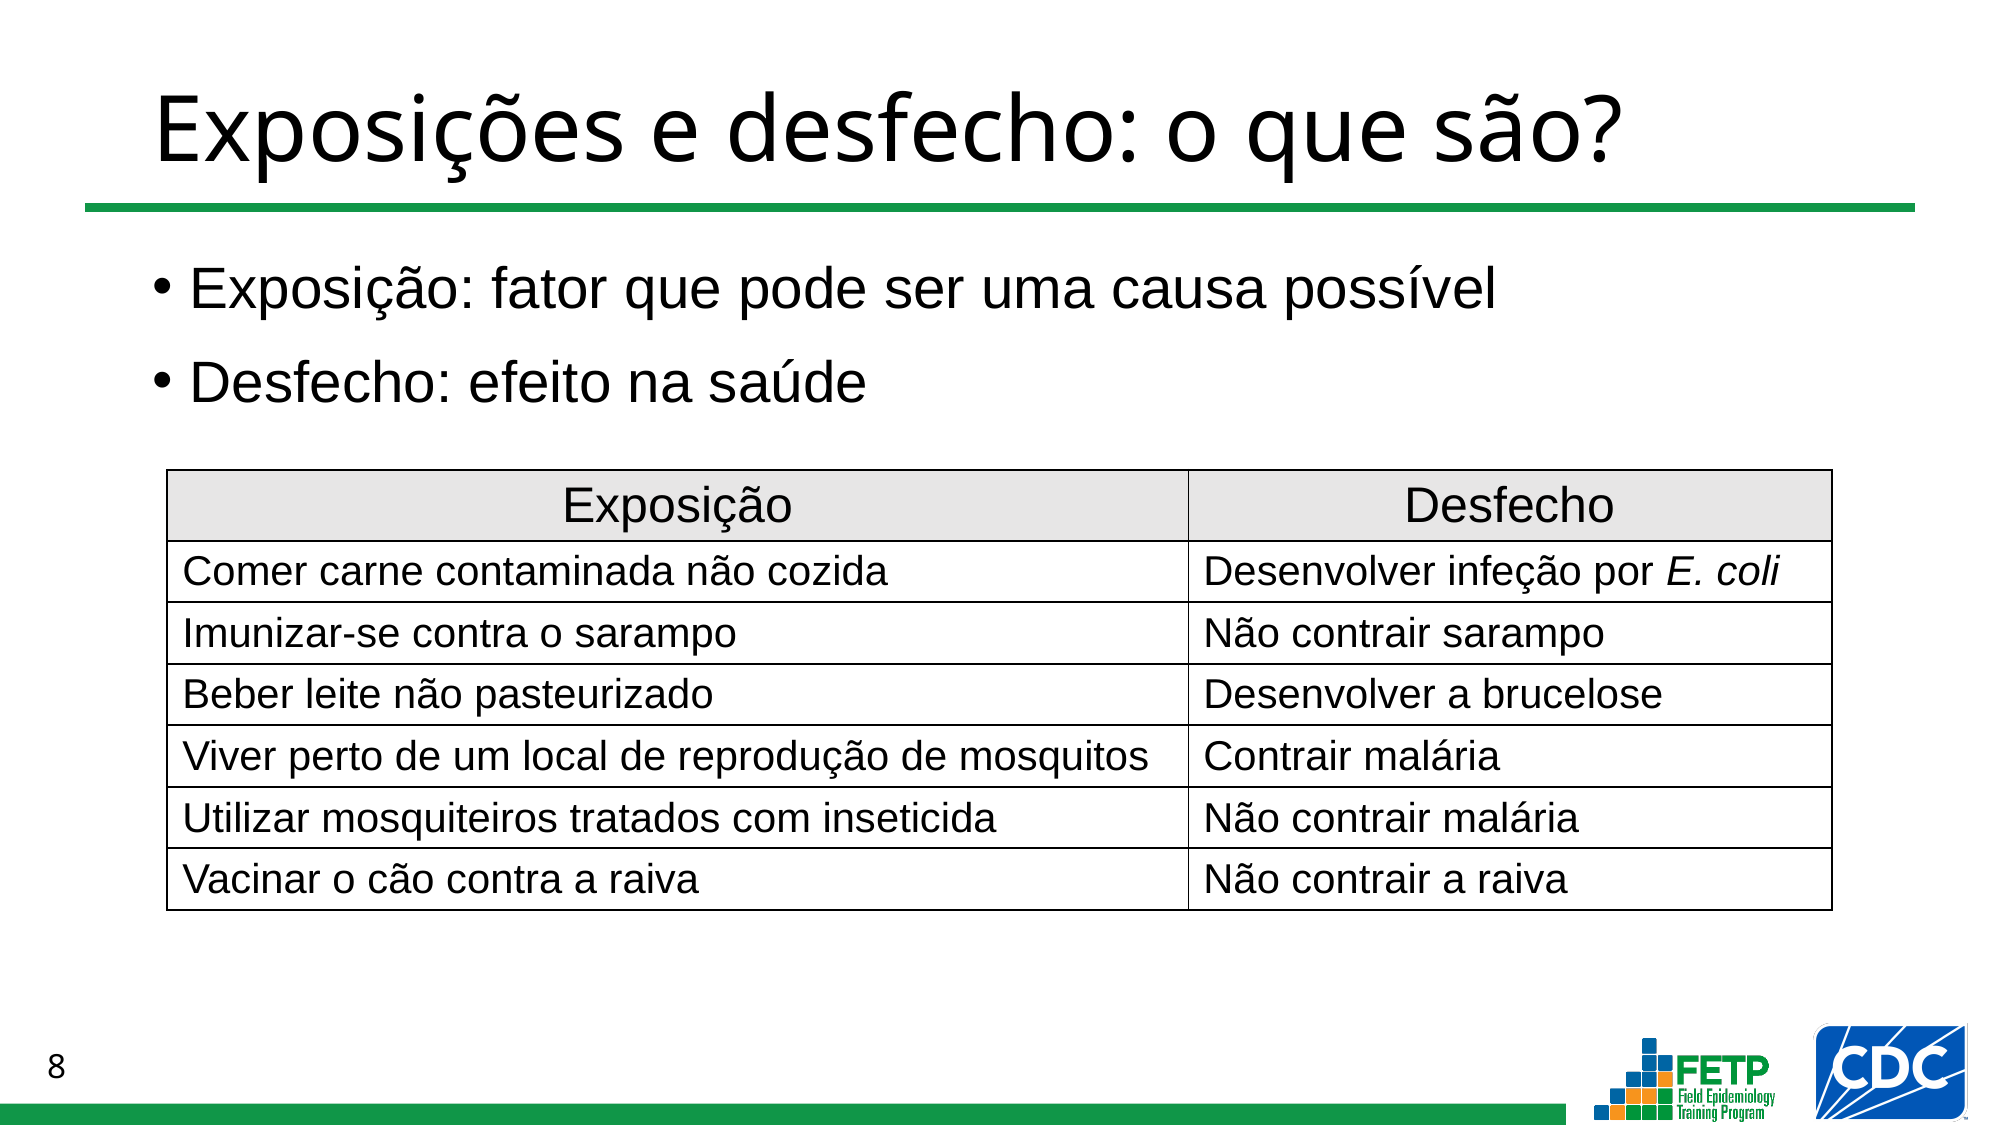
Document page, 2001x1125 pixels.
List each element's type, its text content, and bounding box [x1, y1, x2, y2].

table_cell Desenvolver infeção por E. coli [1189, 542, 1831, 601]
table_cell Viver perto de um local de reprodução de mosquitos [168, 726, 1188, 786]
text_box [86, 75, 1863, 207]
picture [1594, 1038, 1775, 1122]
table_cell Não contrair sarampo [1189, 603, 1831, 663]
table_cell Não contrair malária [1189, 788, 1831, 847]
table_cell Beber leite não pasteurizado [168, 665, 1188, 724]
table_cell Imunizar-se contra o sarampo [168, 603, 1188, 663]
list Exposição: fator que pode ser uma causa possível Desfecho: efeito na saúde [137, 242, 1863, 1004]
table_cell Utilizar mosquiteiros tratados com inseticida [168, 788, 1188, 847]
table_cell Não contrair a raiva [1189, 849, 1831, 909]
table_cell Vacinar o cão contra a raiva [168, 849, 1188, 909]
table_header Exposição [168, 471, 1188, 540]
table_cell Desenvolver a brucelose [1189, 665, 1831, 724]
table_header Desfecho [1189, 471, 1831, 540]
table_cell Comer carne contaminada não cozida [168, 542, 1188, 601]
picture [1813, 1023, 1968, 1122]
table_cell Contrair malária [1189, 726, 1831, 786]
